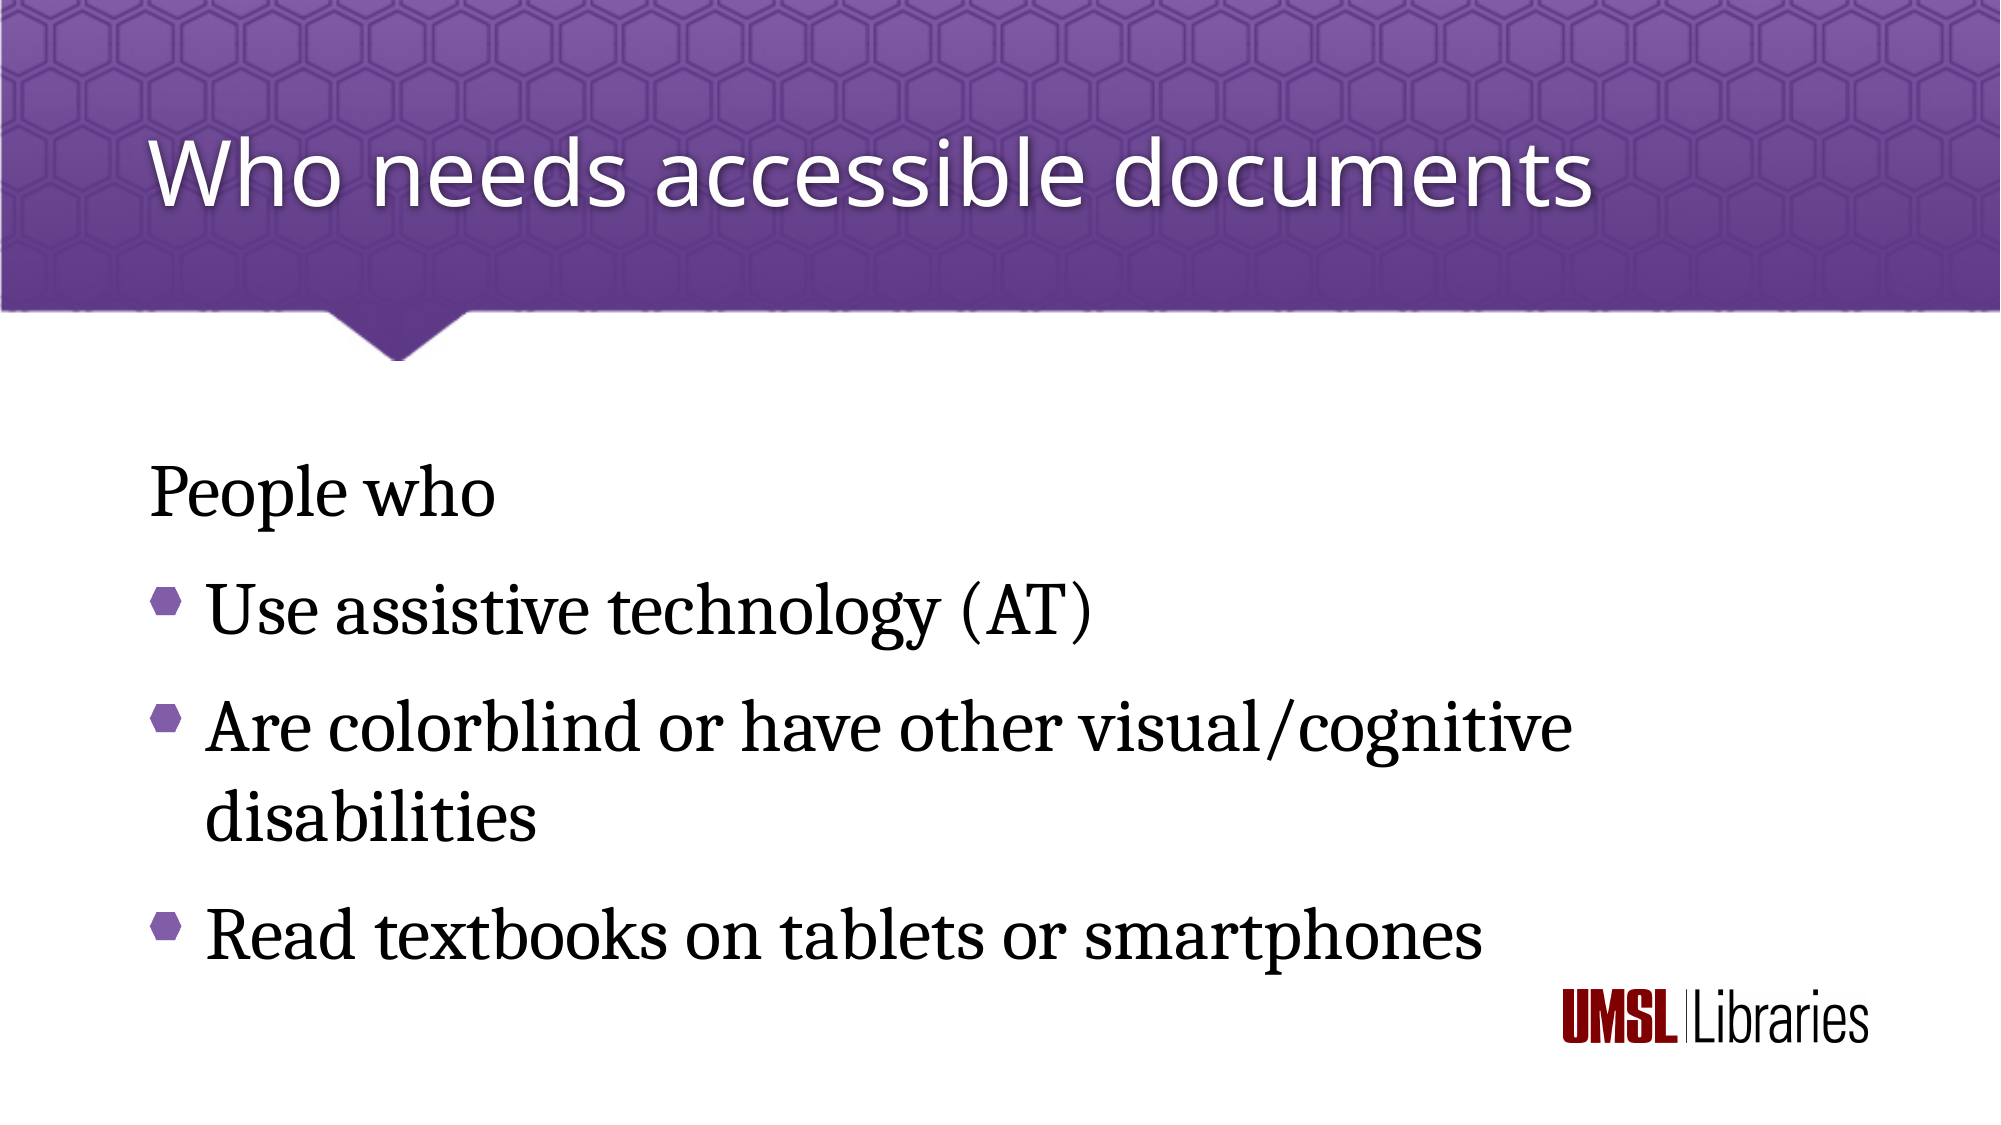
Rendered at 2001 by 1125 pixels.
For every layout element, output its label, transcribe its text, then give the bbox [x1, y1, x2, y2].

list People who Use assistive technology (AT) Are colorblind or have other visual/cognitive disabilities Read textbooks on tablets or smartphones [134, 364, 1898, 1052]
picture [149, 587, 182, 622]
picture [0, 0, 2000, 361]
title Who needs accessible documents [132, 73, 1868, 233]
picture [149, 912, 182, 947]
picture [149, 704, 182, 739]
